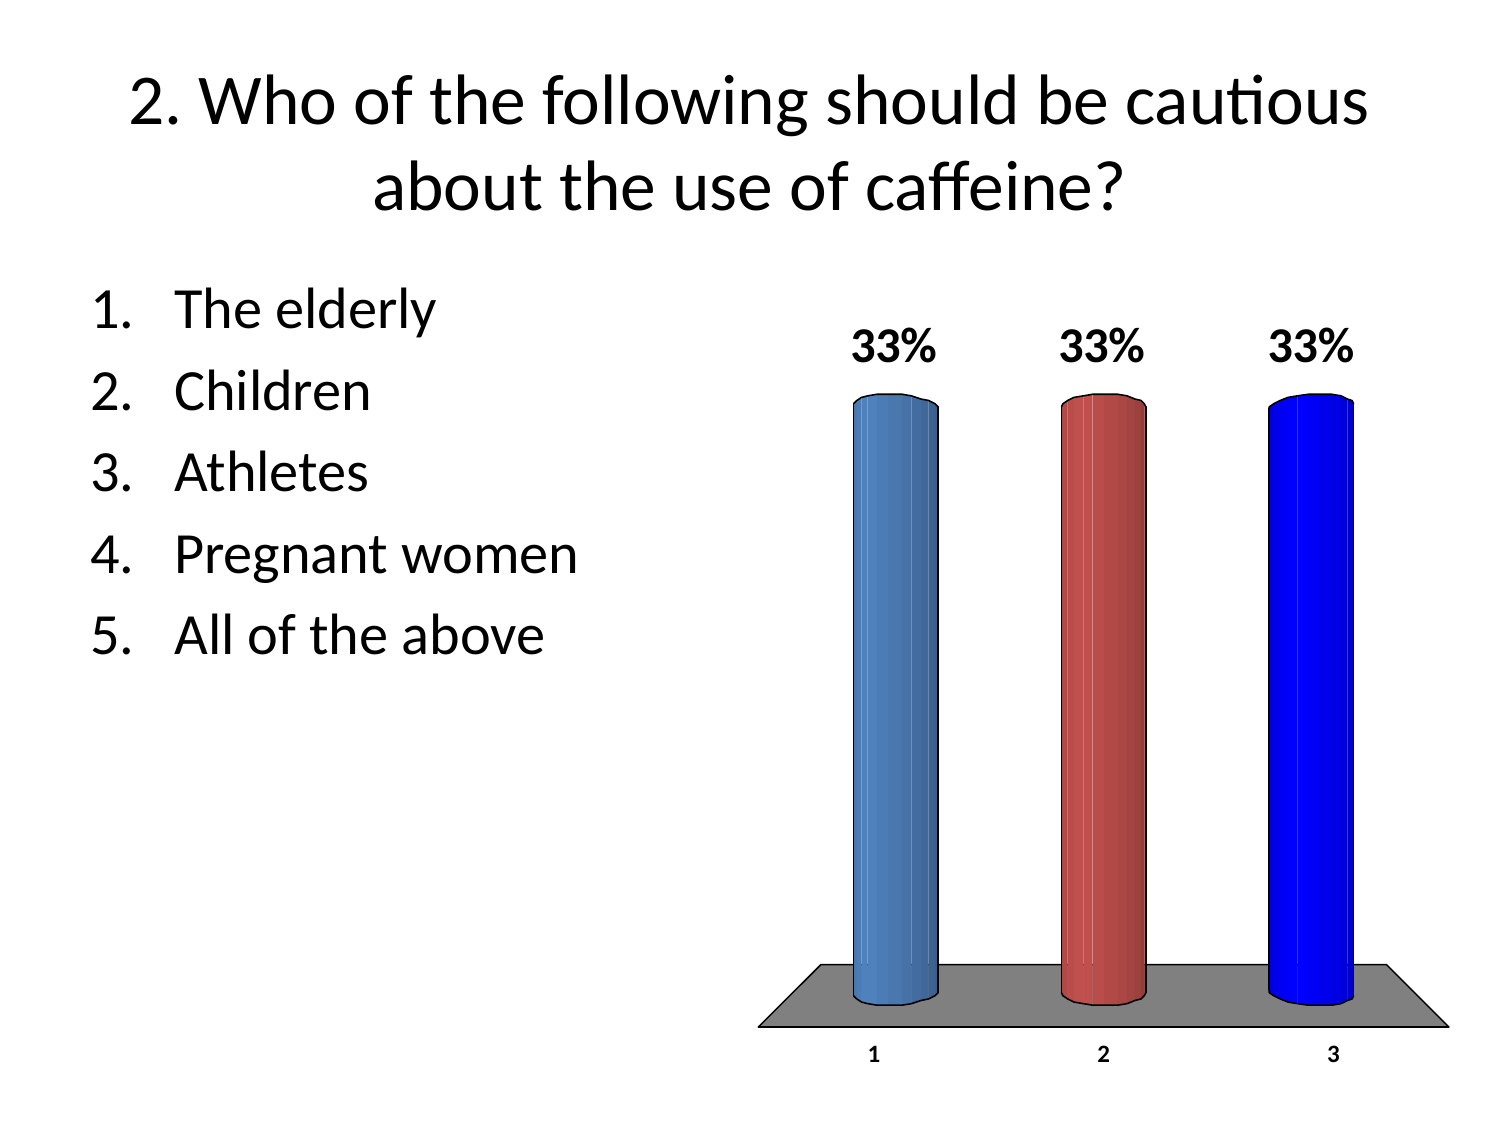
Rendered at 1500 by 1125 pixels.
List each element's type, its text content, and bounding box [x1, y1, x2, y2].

title 2. Who of the following should be cautious about the use of caffeine? [75, 45, 1425, 233]
list The elderly Children Athletes Pregnant women All of the above [75, 262, 750, 1005]
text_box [739, 270, 1490, 1115]
